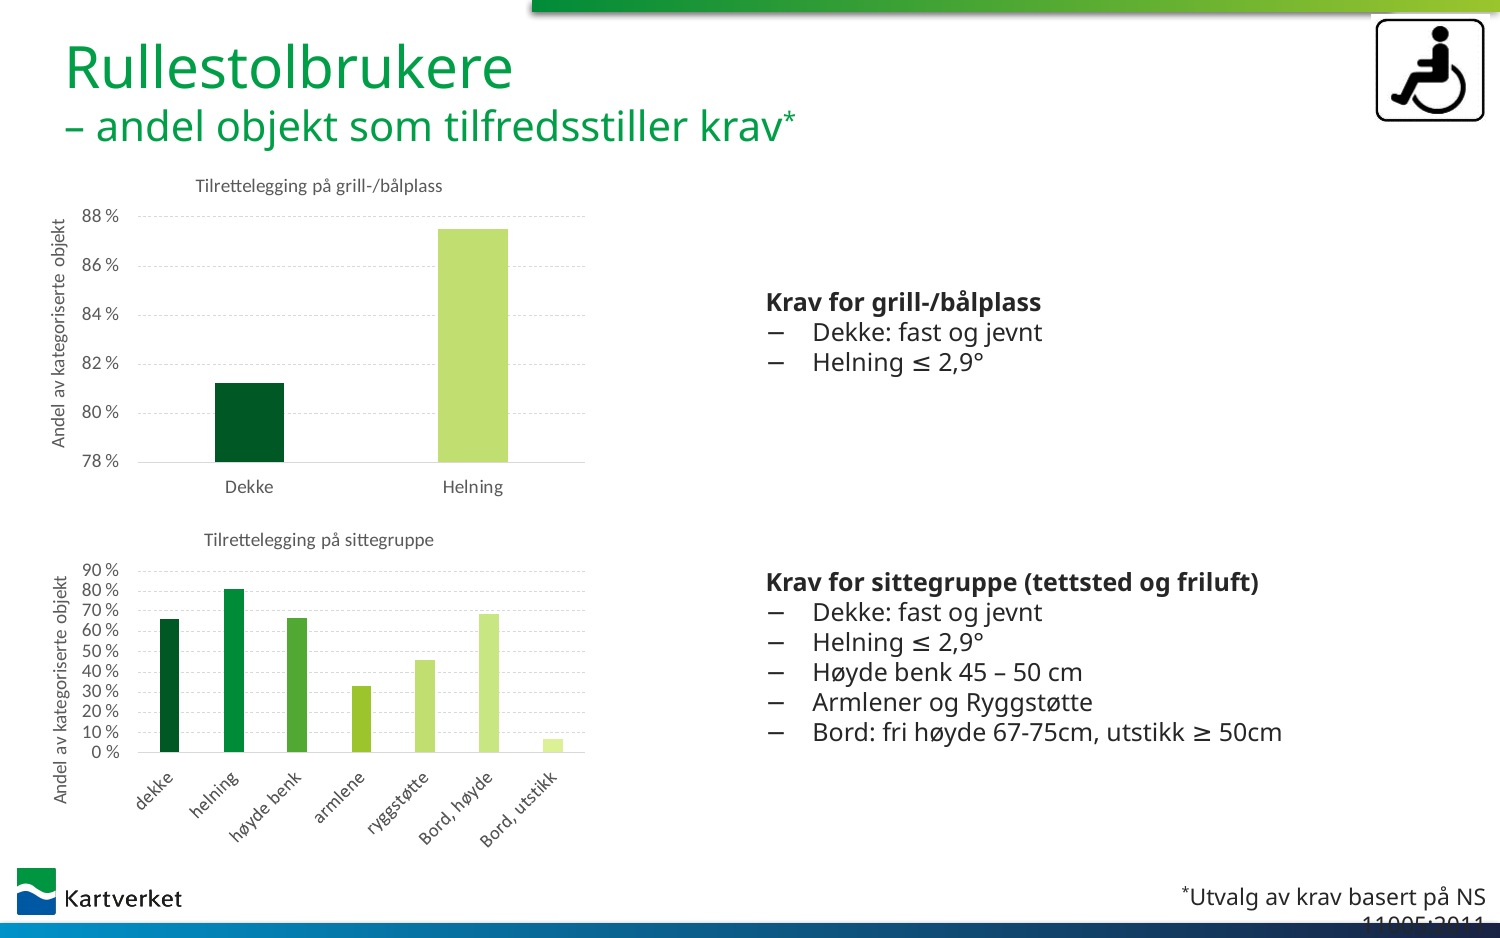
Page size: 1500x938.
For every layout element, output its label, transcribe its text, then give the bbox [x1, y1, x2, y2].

text_box Rullestolbrukere – andel objekt som tilfredsstiller krav* [49, 14, 1431, 158]
picture [41, 166, 596, 505]
picture [41, 520, 596, 859]
picture [1371, 13, 1491, 127]
text_box *Utvalg av krav basert på NS 11005:2011 [1068, 873, 1500, 938]
text_box Krav for grill-/bålplass Dekke: fast og jevnt Helning ≤ 2,9° [750, 279, 1452, 384]
text_box Krav for sittegruppe (tettsted og friluft) Dekke: fast og jevnt Helning ≤ 2,9° Høyde benk 45 – 50 cm Armlener og Ryggstøtte Bord: fri høyde 67-75cm, utstikk ≥ 50cm [750, 559, 1500, 754]
